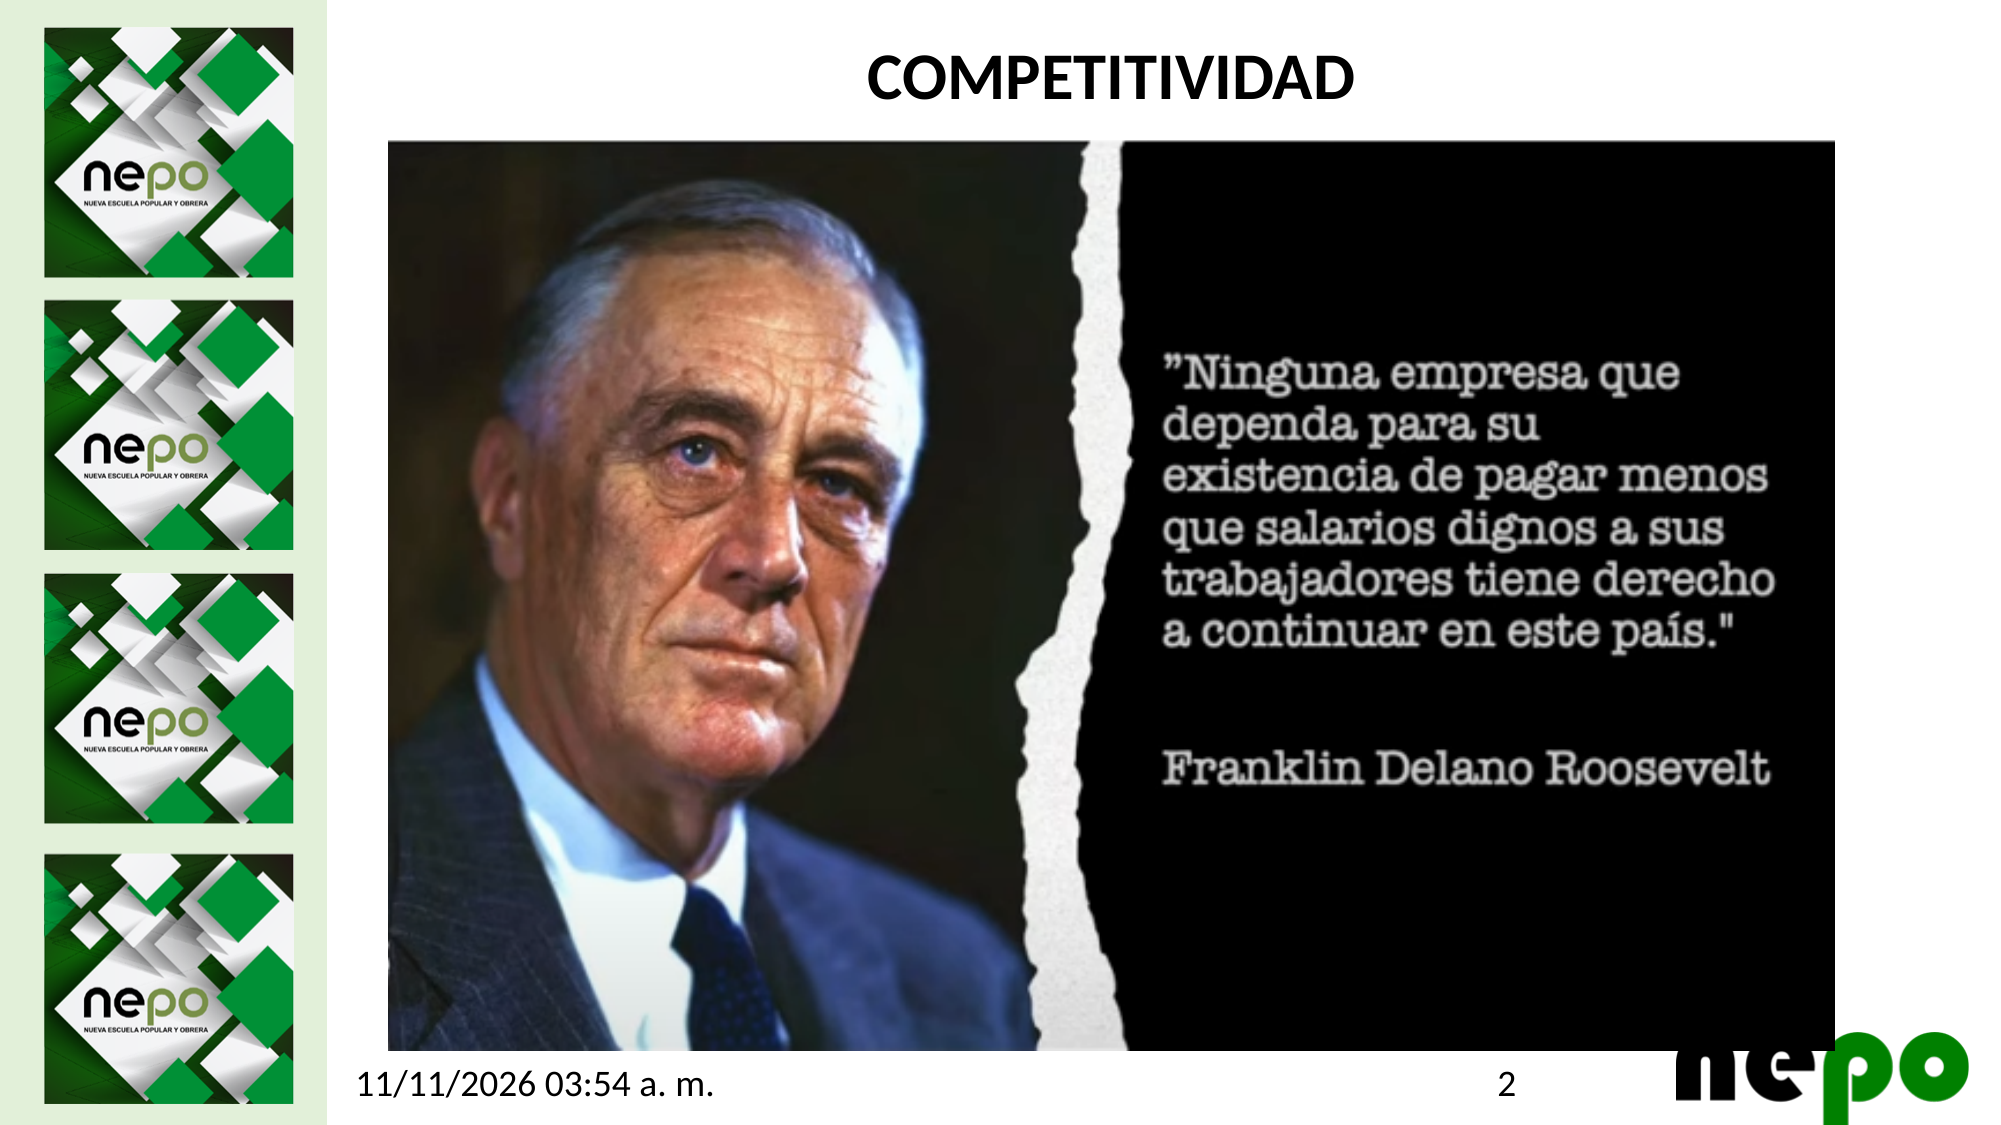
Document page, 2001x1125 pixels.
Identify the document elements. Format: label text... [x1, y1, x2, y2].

text_box COMPETITIVIDAD [852, 25, 1371, 121]
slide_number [340, 1051, 791, 1111]
slide_number 2 [1482, 1051, 1675, 1111]
picture [0, 0, 327, 1125]
picture [388, 140, 1969, 1125]
